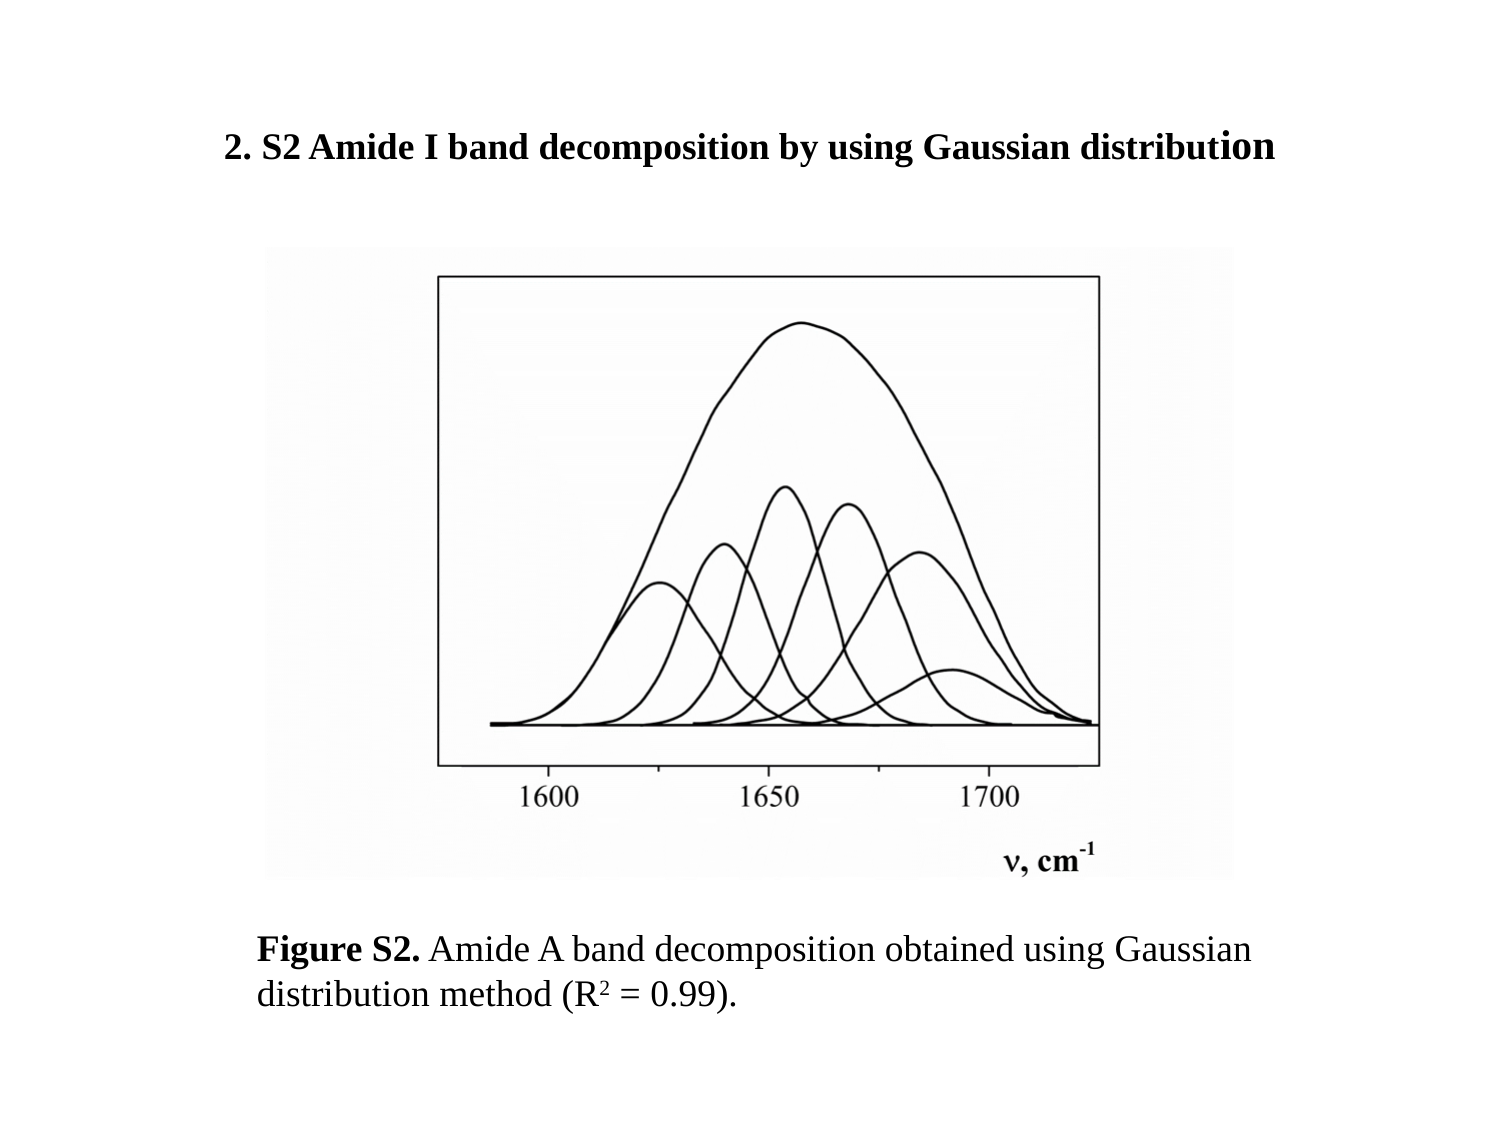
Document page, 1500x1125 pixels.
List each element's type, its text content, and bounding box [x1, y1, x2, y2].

text_box Figure S2. Amide A band decomposition obtained using Gaussian distribution method (R2 = 0.99). [242, 916, 1317, 1022]
picture [265, 246, 1235, 880]
text_box 2. S2 Amide I band decomposition by using Gaussian distribution [0, 111, 1500, 176]
